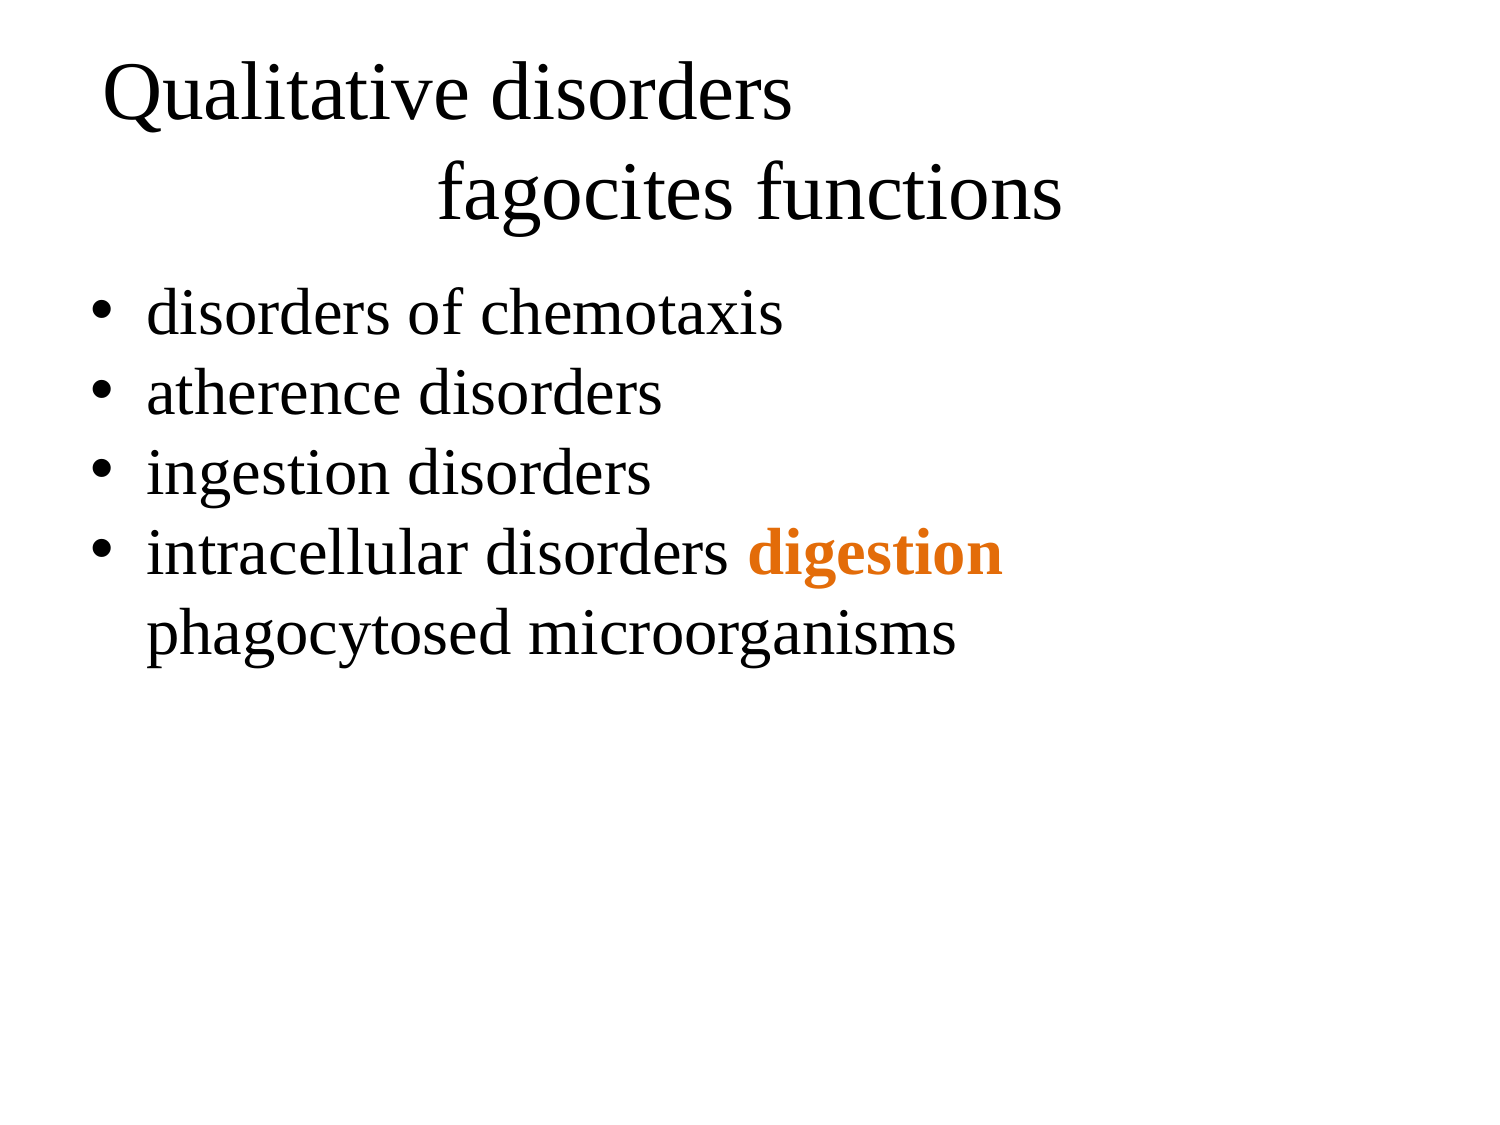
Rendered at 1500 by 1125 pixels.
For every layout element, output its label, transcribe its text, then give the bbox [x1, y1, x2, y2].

text_box disorders of chemotaxis atherence disorders ingestion disorders intracellular disorders digestion phagocytosed microorganisms [87, 267, 1243, 668]
title Qualitative disorders fagocites functions [102, 36, 1398, 237]
